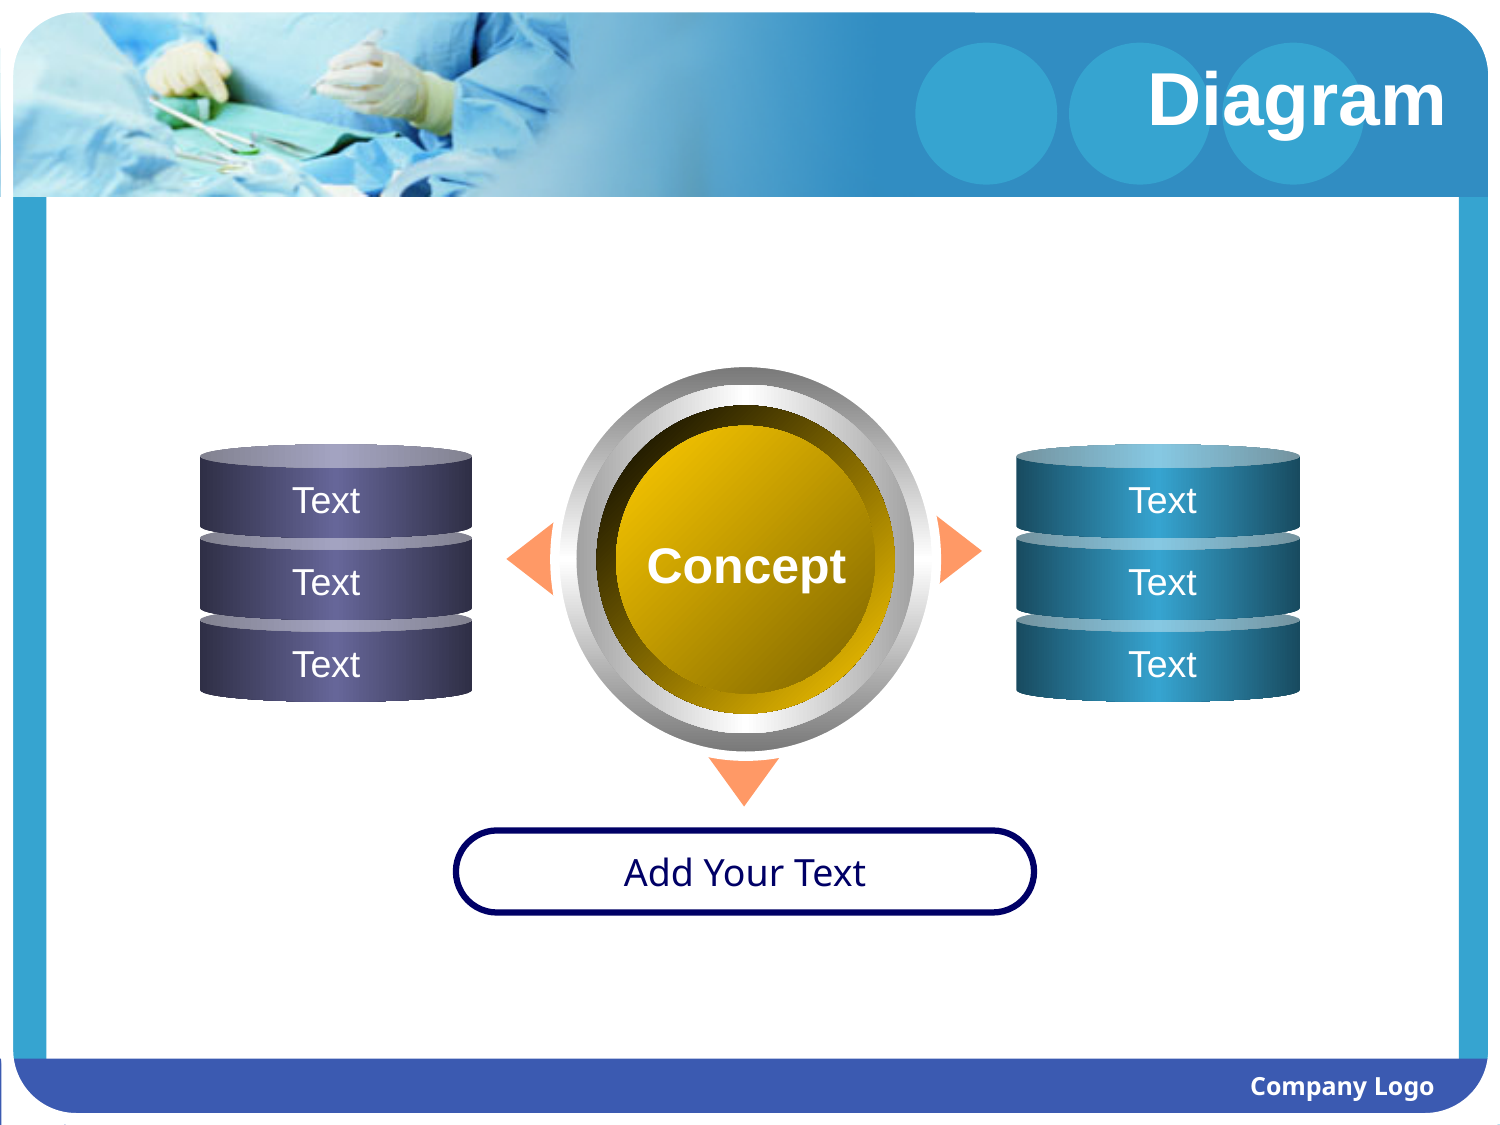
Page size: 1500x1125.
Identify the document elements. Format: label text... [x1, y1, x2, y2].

picture [14, 13, 1488, 197]
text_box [199, 362, 1301, 913]
title Diagram [162, 17, 1463, 173]
footer Company Logo [1025, 1062, 1450, 1113]
